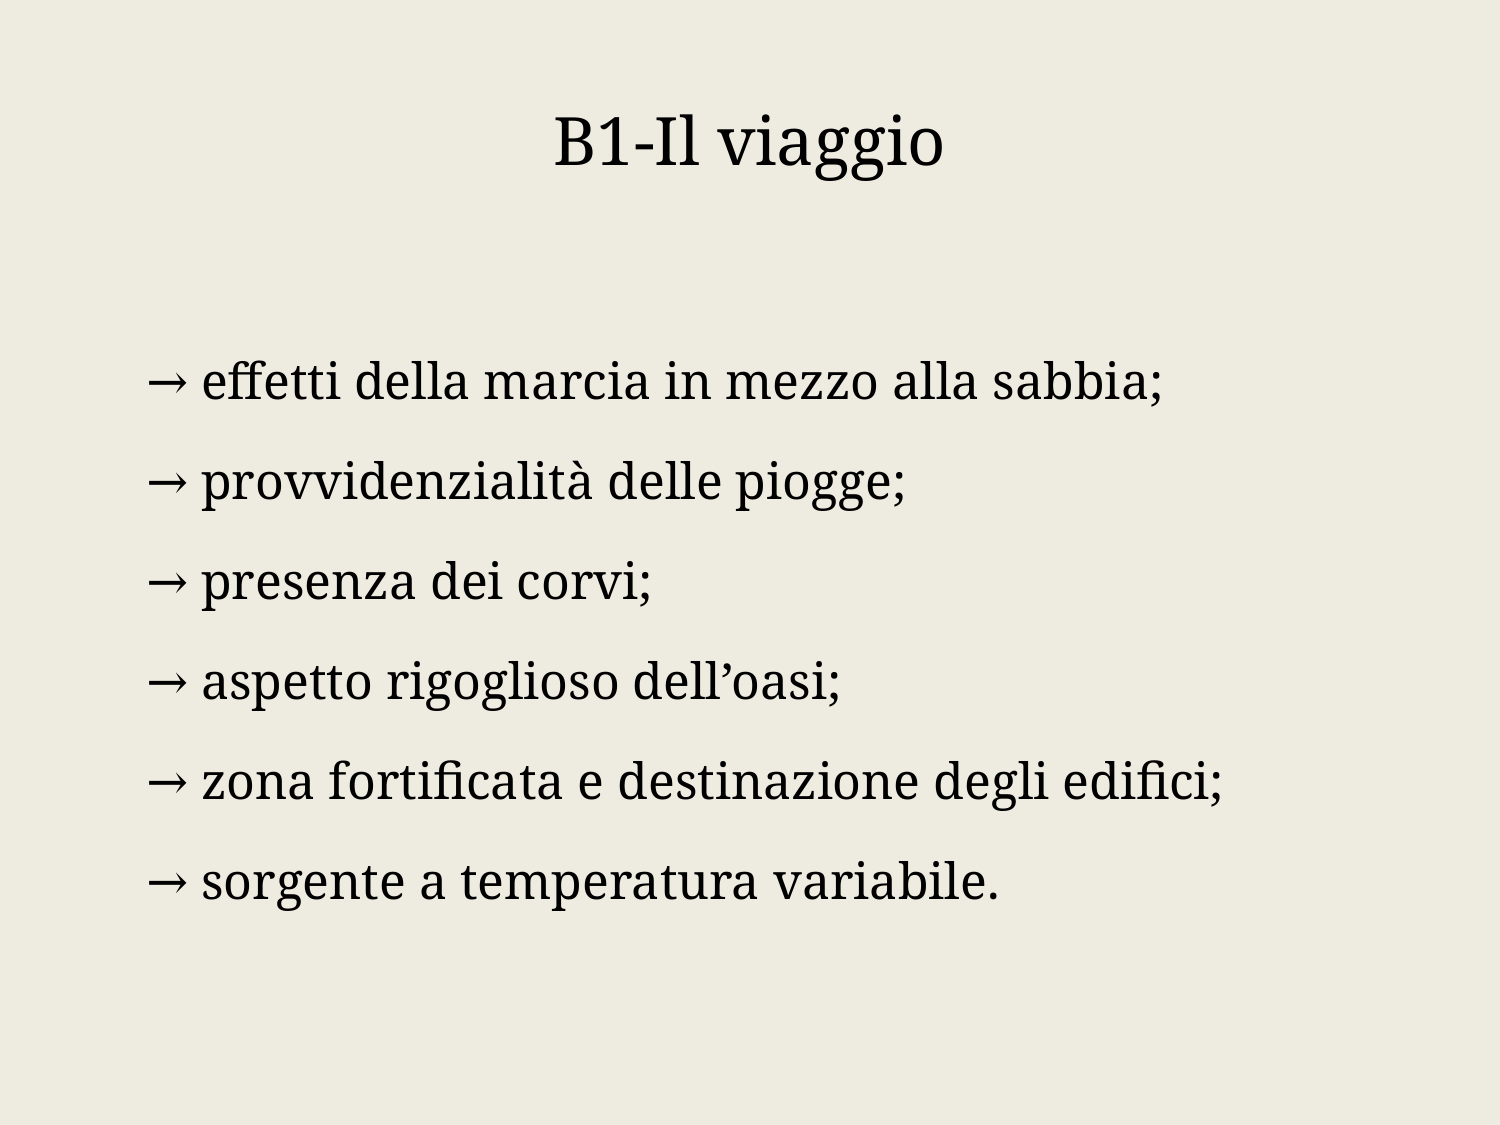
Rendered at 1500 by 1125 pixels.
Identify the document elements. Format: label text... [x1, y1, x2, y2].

title B1-Il viaggio [75, 45, 1425, 233]
list → effetti della marcia in mezzo alla sabbia; → provvidenzialità delle piogge; → presenza dei corvi; → aspetto rigoglioso dell’oasi; → zona fortificata e destinazione degli edifici; → sorgente a temperatura variabile. [75, 262, 1425, 1005]
